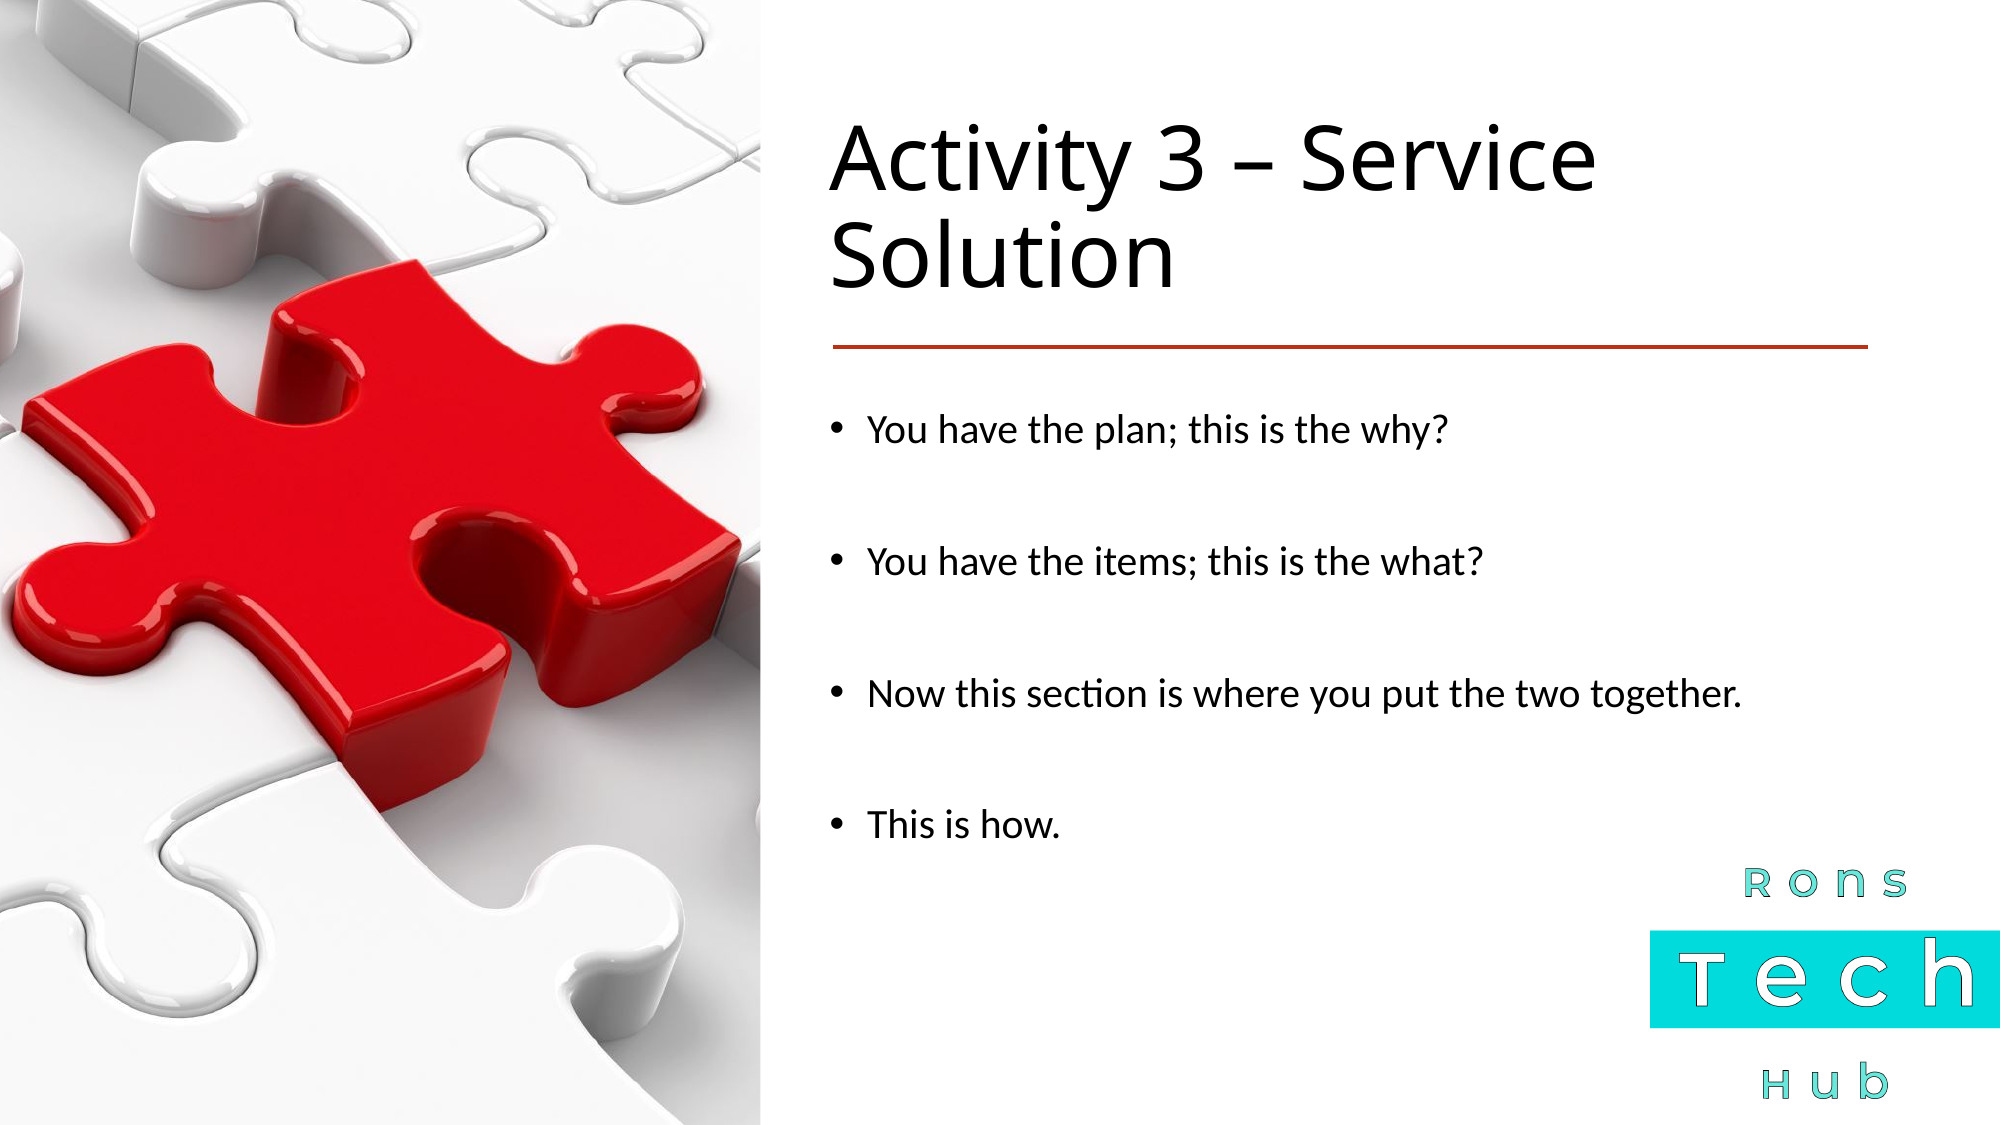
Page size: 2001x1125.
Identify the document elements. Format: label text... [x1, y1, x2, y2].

picture [1650, 800, 2000, 1125]
picture [0, 0, 761, 1125]
list You have the plan; this is the why? You have the items; this is the what? Now this section is where you put the two together. This is how. [814, 399, 1895, 1021]
title Activity 3 – Service Solution [814, 103, 1895, 315]
